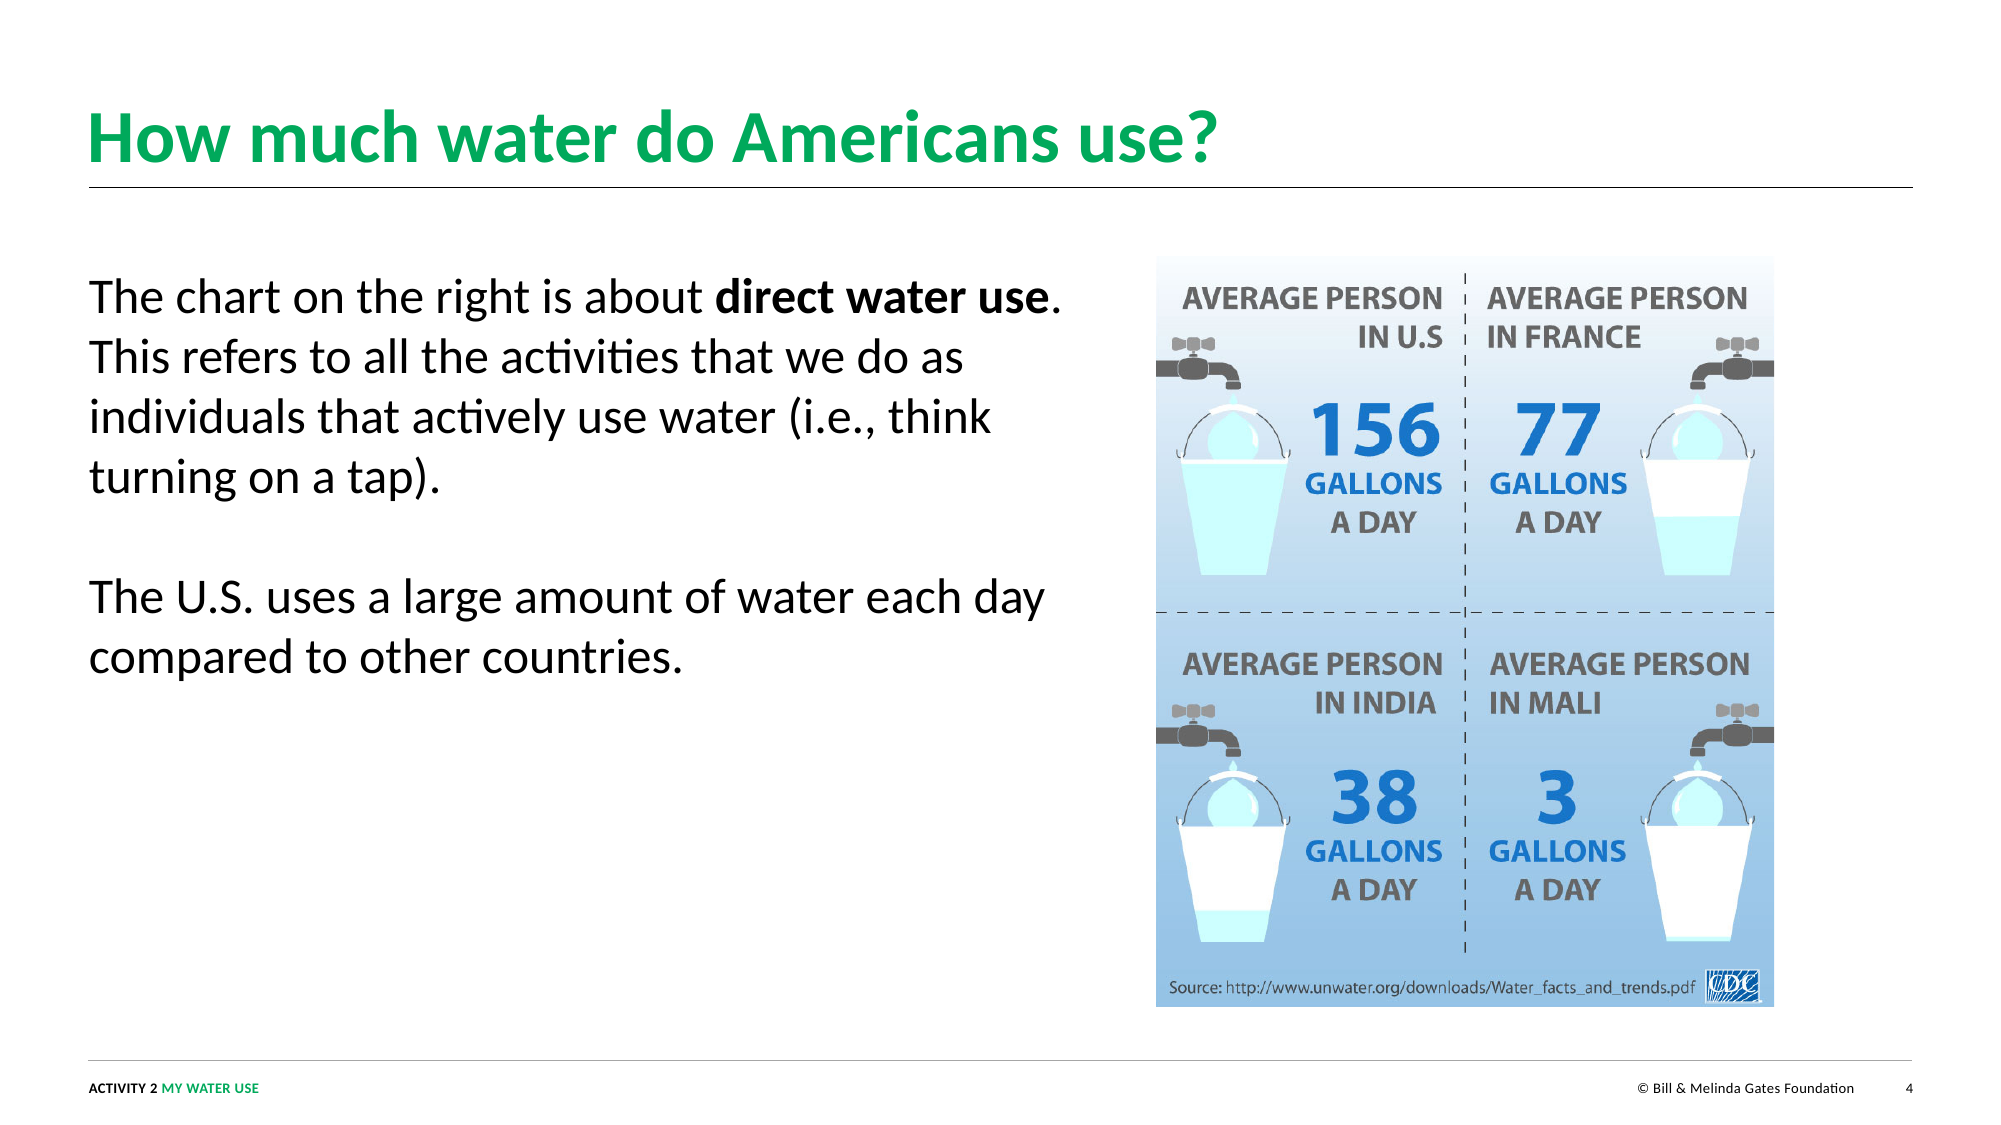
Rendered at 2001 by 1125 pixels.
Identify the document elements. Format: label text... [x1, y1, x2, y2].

slide_number 4 [1871, 1078, 1913, 1097]
list The chart on the right is about direct water use. This refers to all the activities that we do as individuals that actively use water (i.e., think turning on a tap). The U.S. uses a large amount of water each day compared to other countries. [89, 256, 1086, 1019]
title How much water do Americans use? [87, 87, 1913, 148]
footer ACTIVITY 2 MY WATER USE [89, 1079, 765, 1097]
picture [1155, 255, 1775, 1007]
